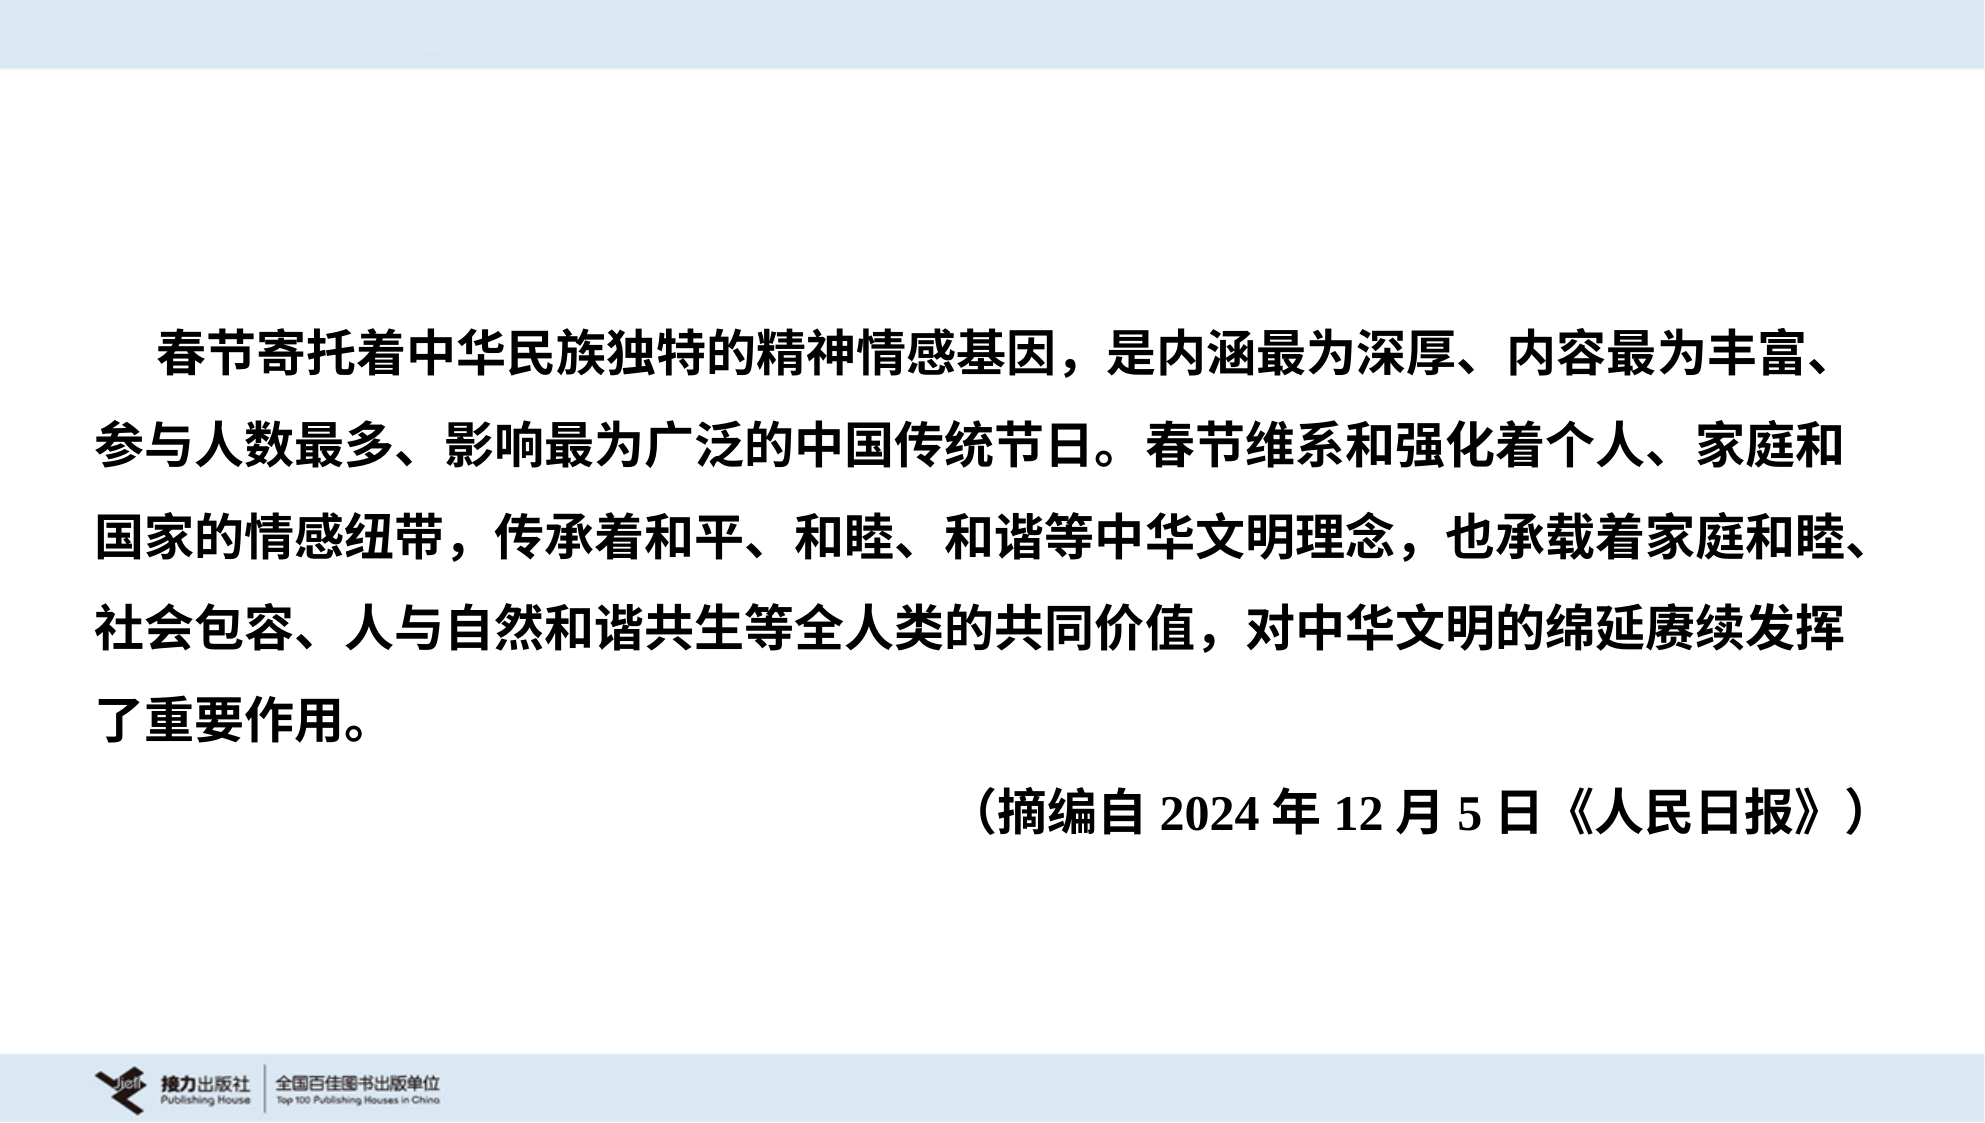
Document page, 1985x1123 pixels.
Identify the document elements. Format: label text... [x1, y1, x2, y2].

text_box 春节寄托着中华民族独特的精神情感基因，是内涵最为深厚、内容最为丰富、 参与人数最多、影响最为广泛的中国传统节日。春节维系和强化着个人、家庭和 国家的情感纽带，传承着和平、和睦、和谐等中华文明理念，也承载着家庭和睦、 社会包容、人与自然和谐共生等全人类的共同价值，对中华文明的绵延赓续发挥 了重要作用。 （摘编自2024年12月5日《人民日报》） [94, 290, 1892, 840]
picture [0, 0, 1985, 1122]
